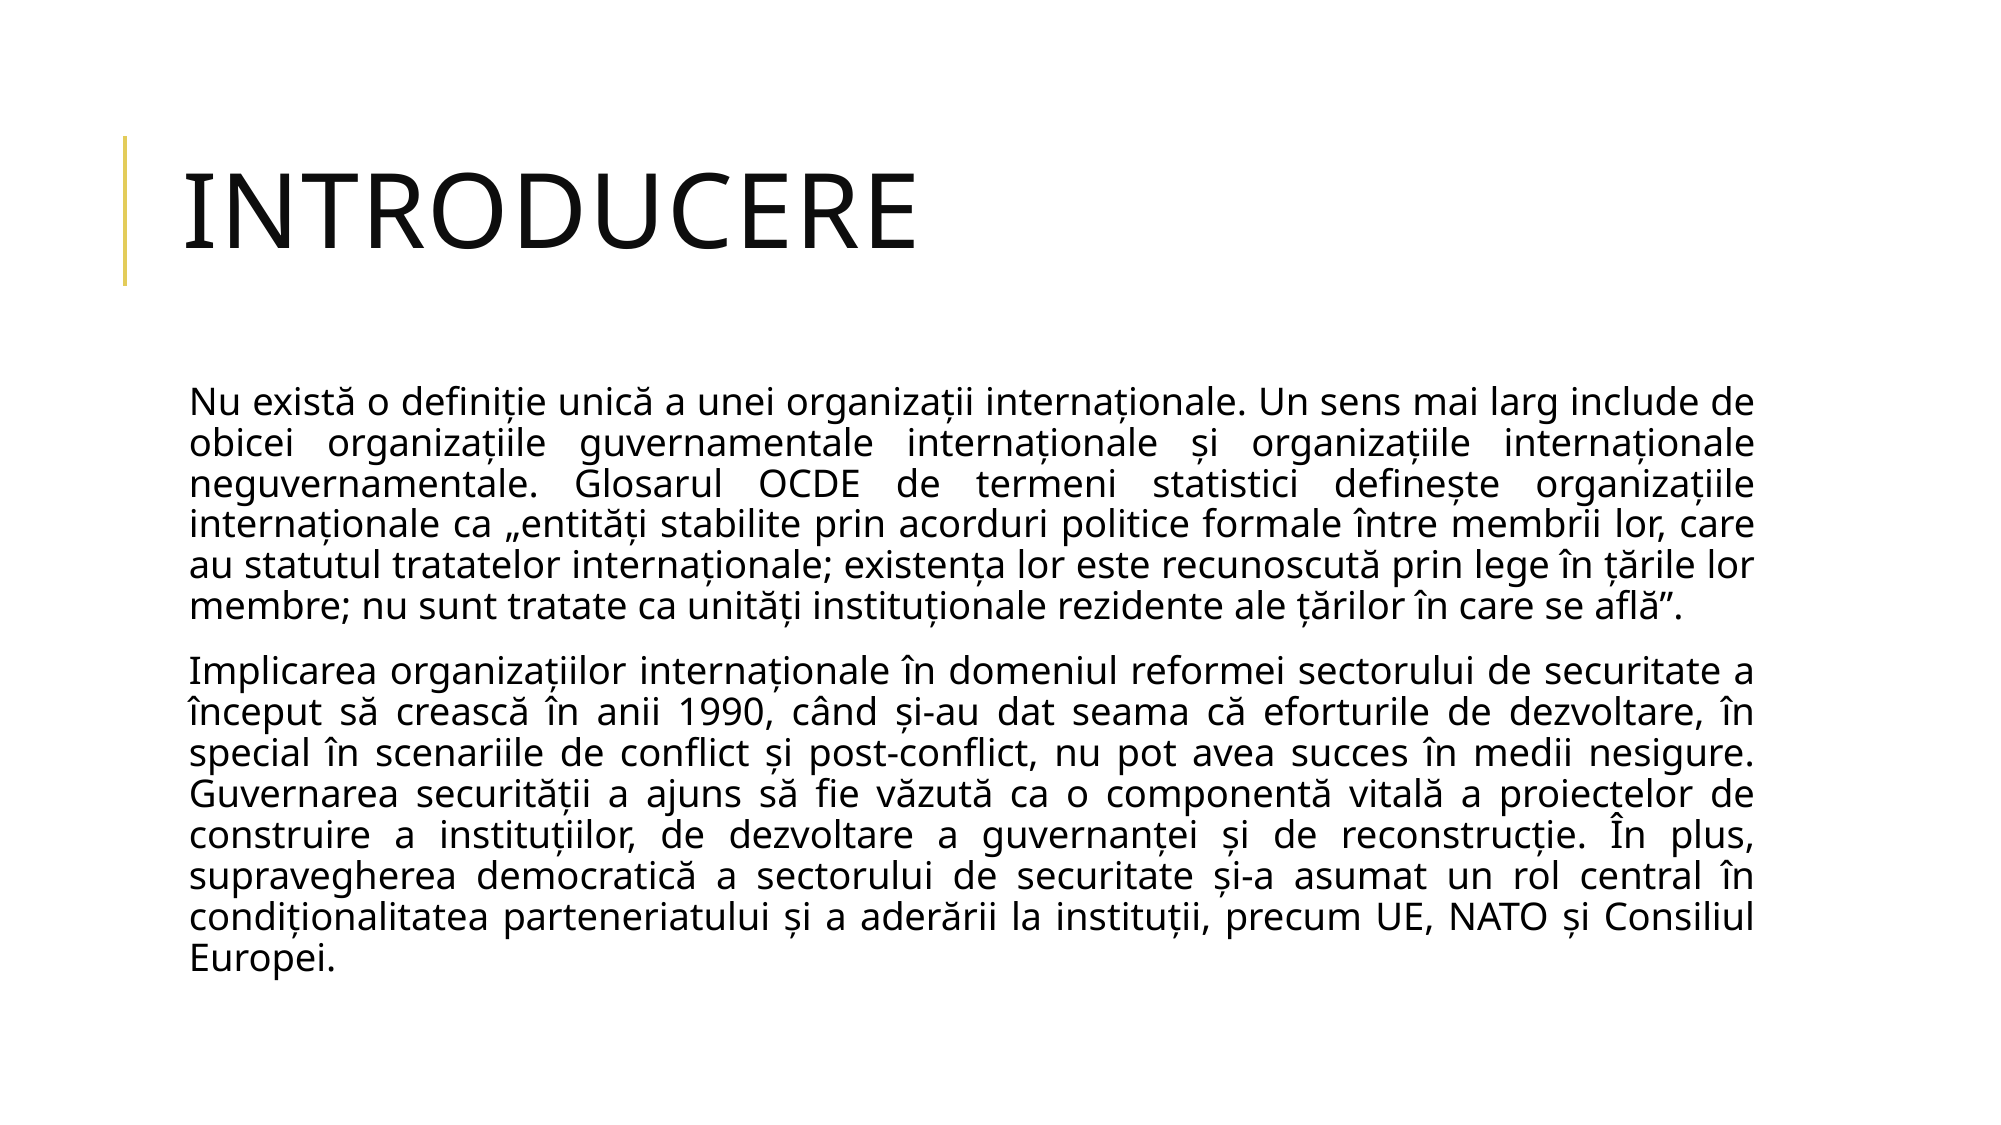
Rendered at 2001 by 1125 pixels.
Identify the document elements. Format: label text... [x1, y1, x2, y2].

title Introducere [168, 96, 1763, 342]
list Nu există o definiție unică a unei organizații internaționale. Un sens mai larg include de obicei organizațiile guvernamentale internaționale și organizațiile internaționale neguvernamentale. Glosarul OCDE de termeni statistici definește organizațiile internaționale ca „entități stabilite prin acorduri politice formale între membrii lor, care au statutul tratatelor internaționale; existența lor este recunoscută prin lege în țările lor membre; nu sunt tratate ca unități instituționale rezidente ale țărilor în care se află”. Implicarea organizațiilor internaționale în domeniul reformei sectorului de securitate a început să crească în anii 1990, când și-au dat seama că eforturile de dezvoltare, în special în scenariile de conflict și post-conflict, nu pot avea succes în medii nesigure. Guvernarea securității a ajuns să fie văzută ca o componentă vitală a proiectelor de construire a instituțiilor, de dezvoltare a guvernanței și de reconstrucție. În plus, supravegherea democratică a sectorului de securitate și-a asumat un rol central în condiționalitatea parteneriatului și a aderării la instituții, precum UE, NATO și Consiliul Europei. [168, 375, 1763, 1035]
